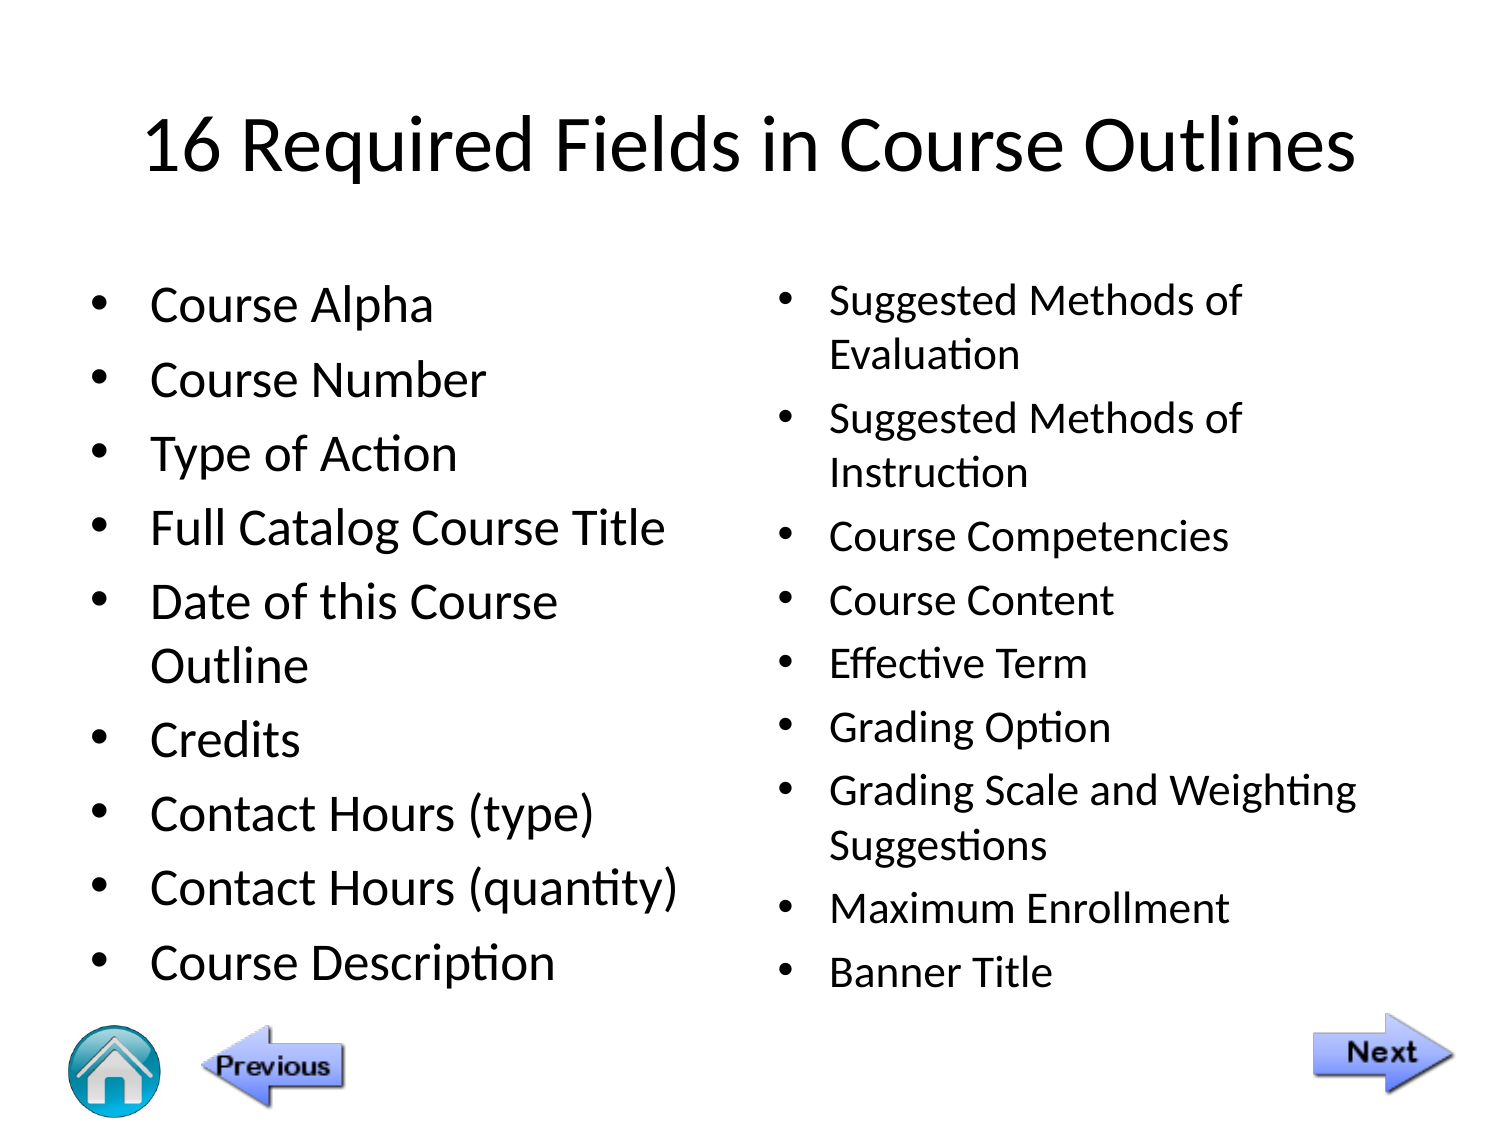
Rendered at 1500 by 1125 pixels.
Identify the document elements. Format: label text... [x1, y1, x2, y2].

picture [62, 1018, 166, 1122]
list Suggested Methods of Evaluation Suggested Methods of Instruction Course Competencies Course Content Effective Term Grading Option Grading Scale and Weighting Suggestions Maximum Enrollment Banner Title [762, 262, 1425, 1005]
picture [200, 1024, 350, 1114]
list Course Alpha Course Number Type of Action Full Catalog Course Title Date of this Course Outline Credits Contact Hours (type) Contact Hours (quantity) Course Description [75, 262, 738, 1005]
title 16 Required Fields in Course Outlines [75, 45, 1425, 233]
picture [1312, 1012, 1460, 1100]
